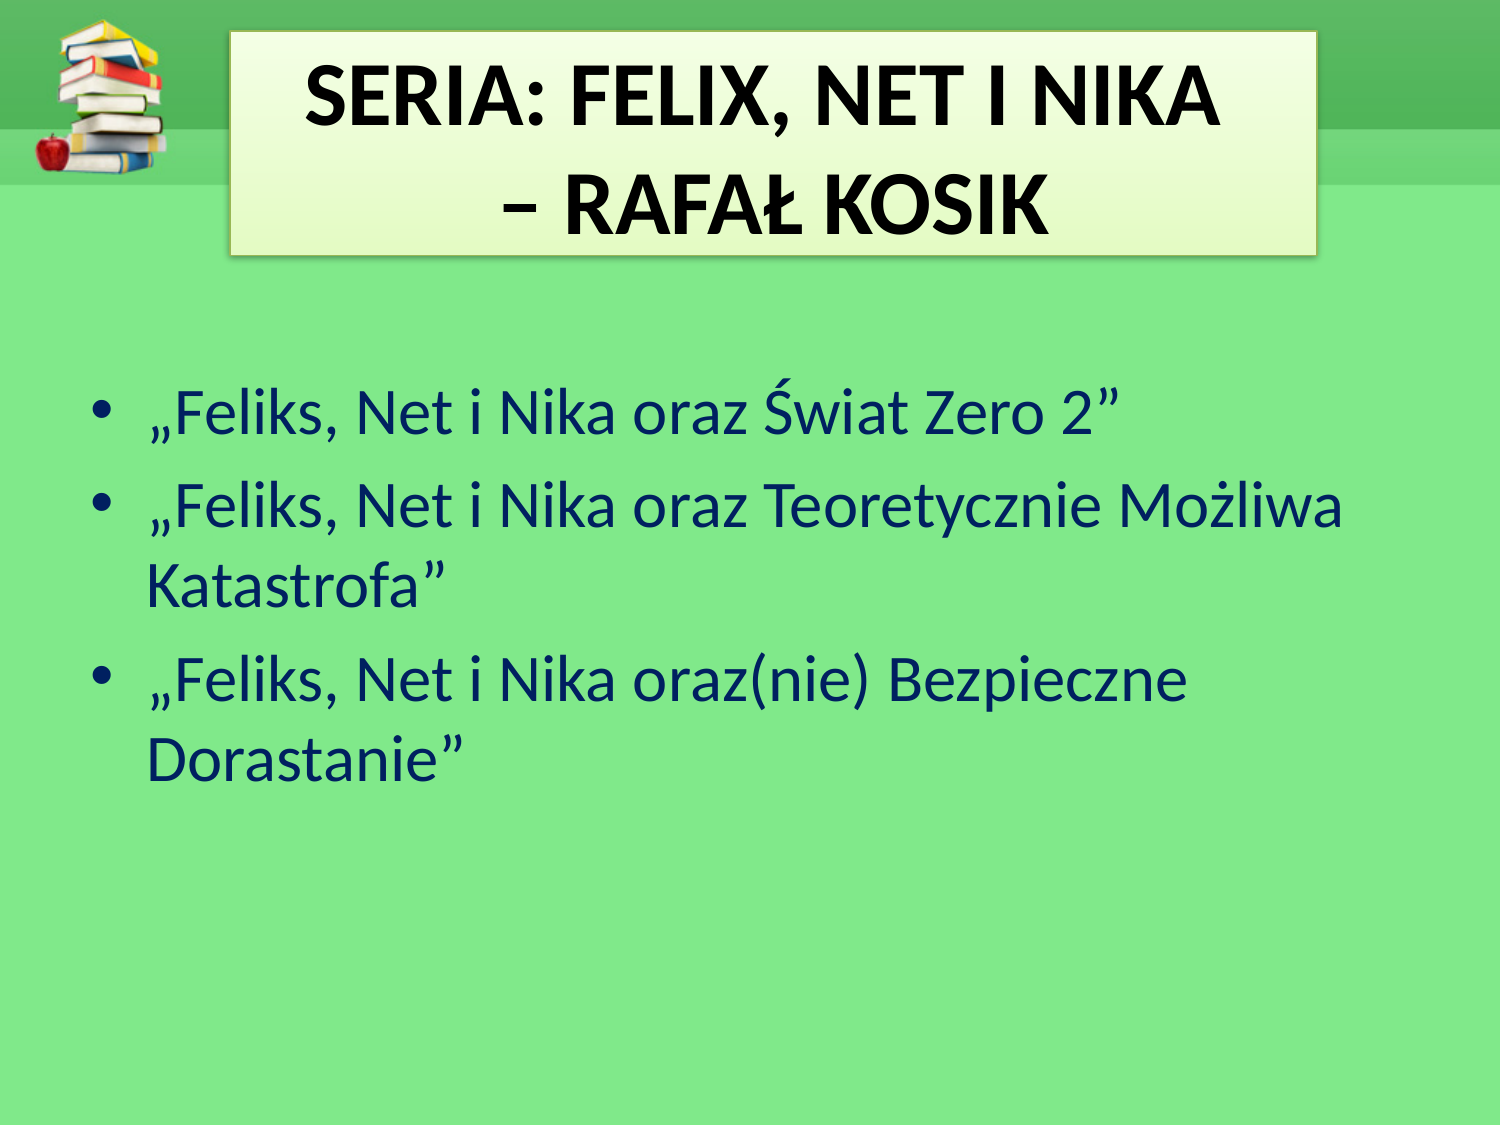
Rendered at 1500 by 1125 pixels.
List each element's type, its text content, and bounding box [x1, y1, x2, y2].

picture [0, 0, 1500, 1125]
title SERIA: FELIX, NET I NIKA – RAFAŁ KOSIK [229, 30, 1318, 256]
list „Feliks, Net i Nika oraz Świat Zero 2” „Feliks, Net i Nika oraz Teoretycznie Możliwa Katastrofa” „Feliks, Net i Nika oraz(nie) Bezpieczne Dorastanie” [75, 267, 1425, 1005]
